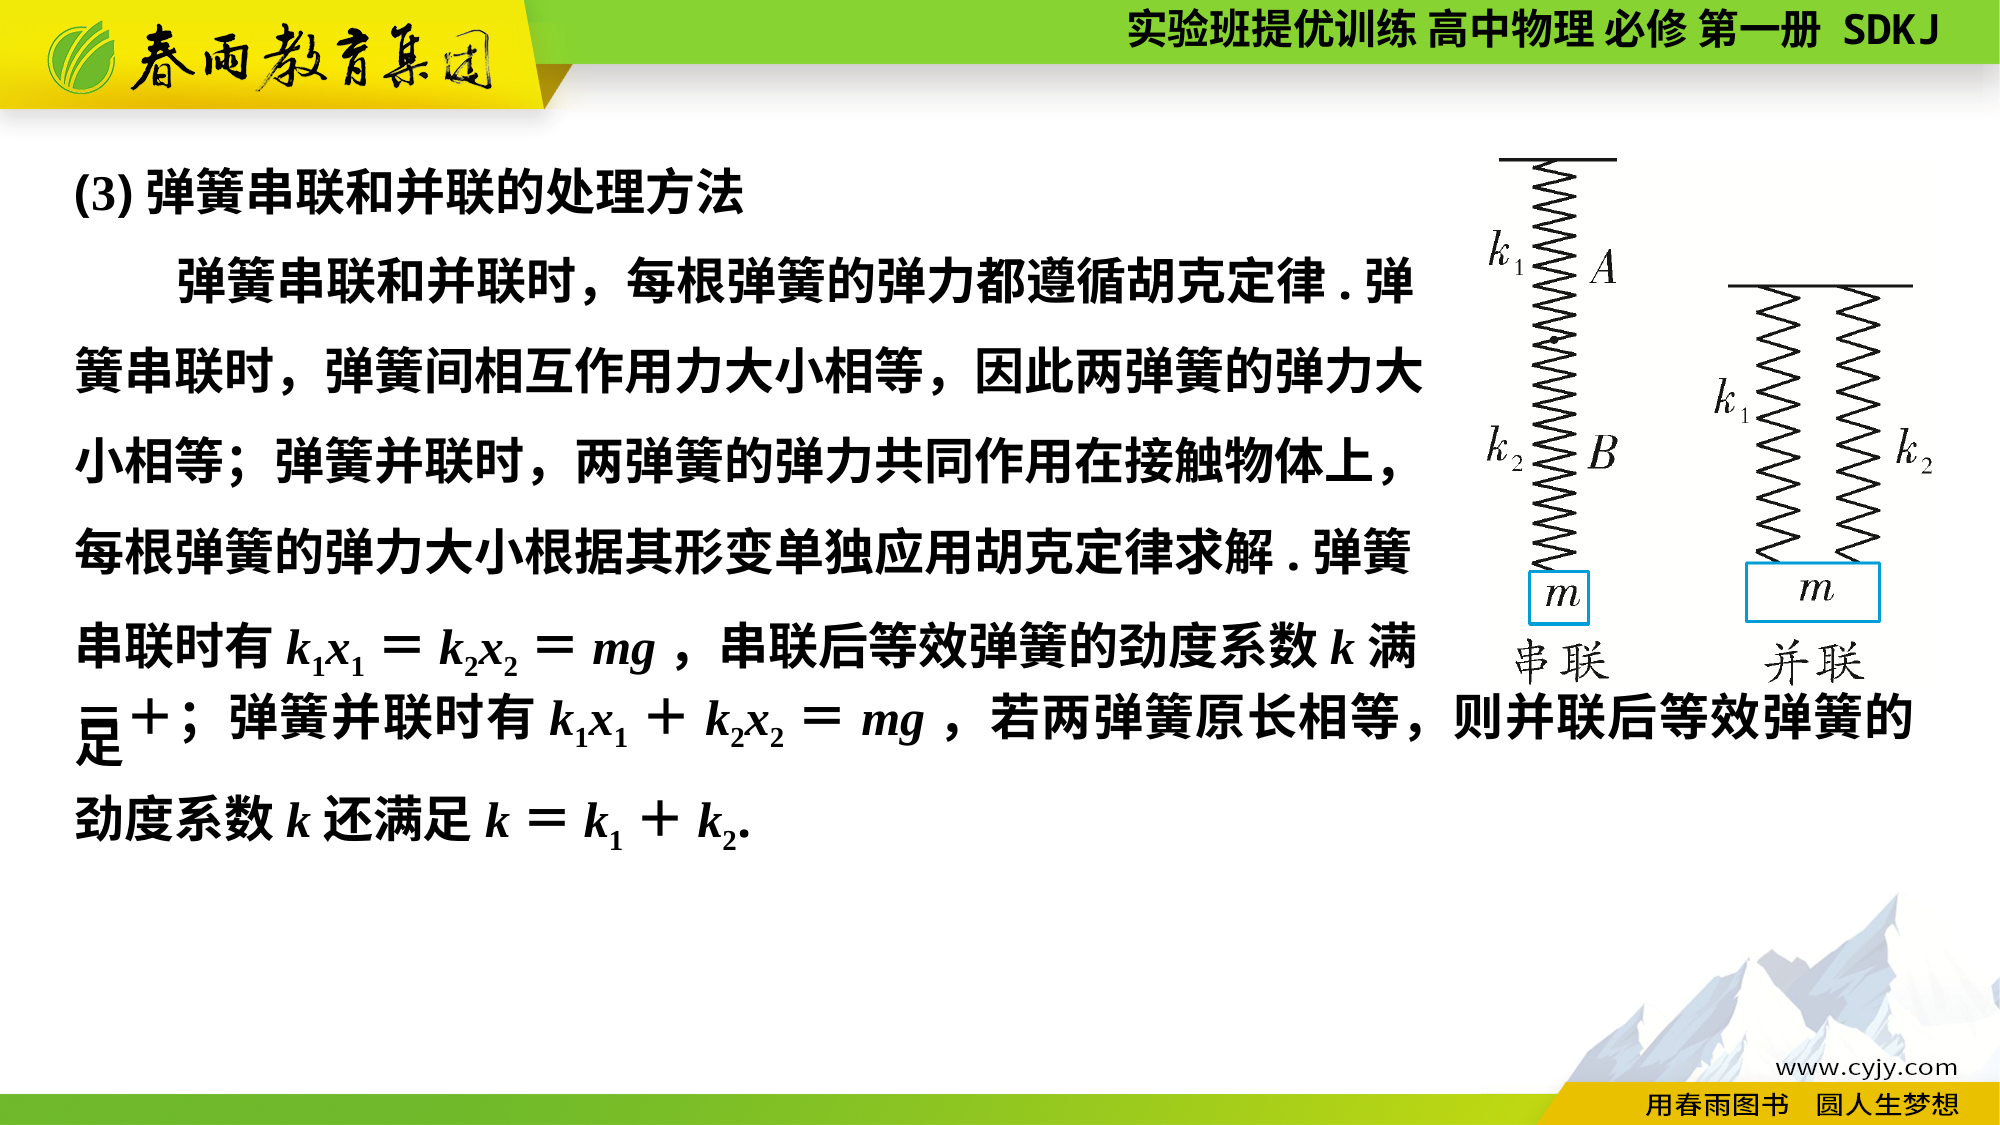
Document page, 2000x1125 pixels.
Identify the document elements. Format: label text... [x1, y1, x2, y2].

list (3)弹簧串联和并联的处理方法 弹簧串联和并联时，每根弹簧的弹力都遵循胡克定律.弹簧串联时，弹簧间相互作用力大小相等，因此两弹簧的弹力大小相等；弹簧并联时，两弹簧的弹力共同作用在接触物体上，每根弹簧的弹力大小根据其形变单独应用胡克定律求解.弹簧串联时有k1x1＝k2x2＝mg，串联后等效弹簧的劲度系数k满足 [59, 122, 1461, 683]
picture [0, 0, 2000, 1125]
